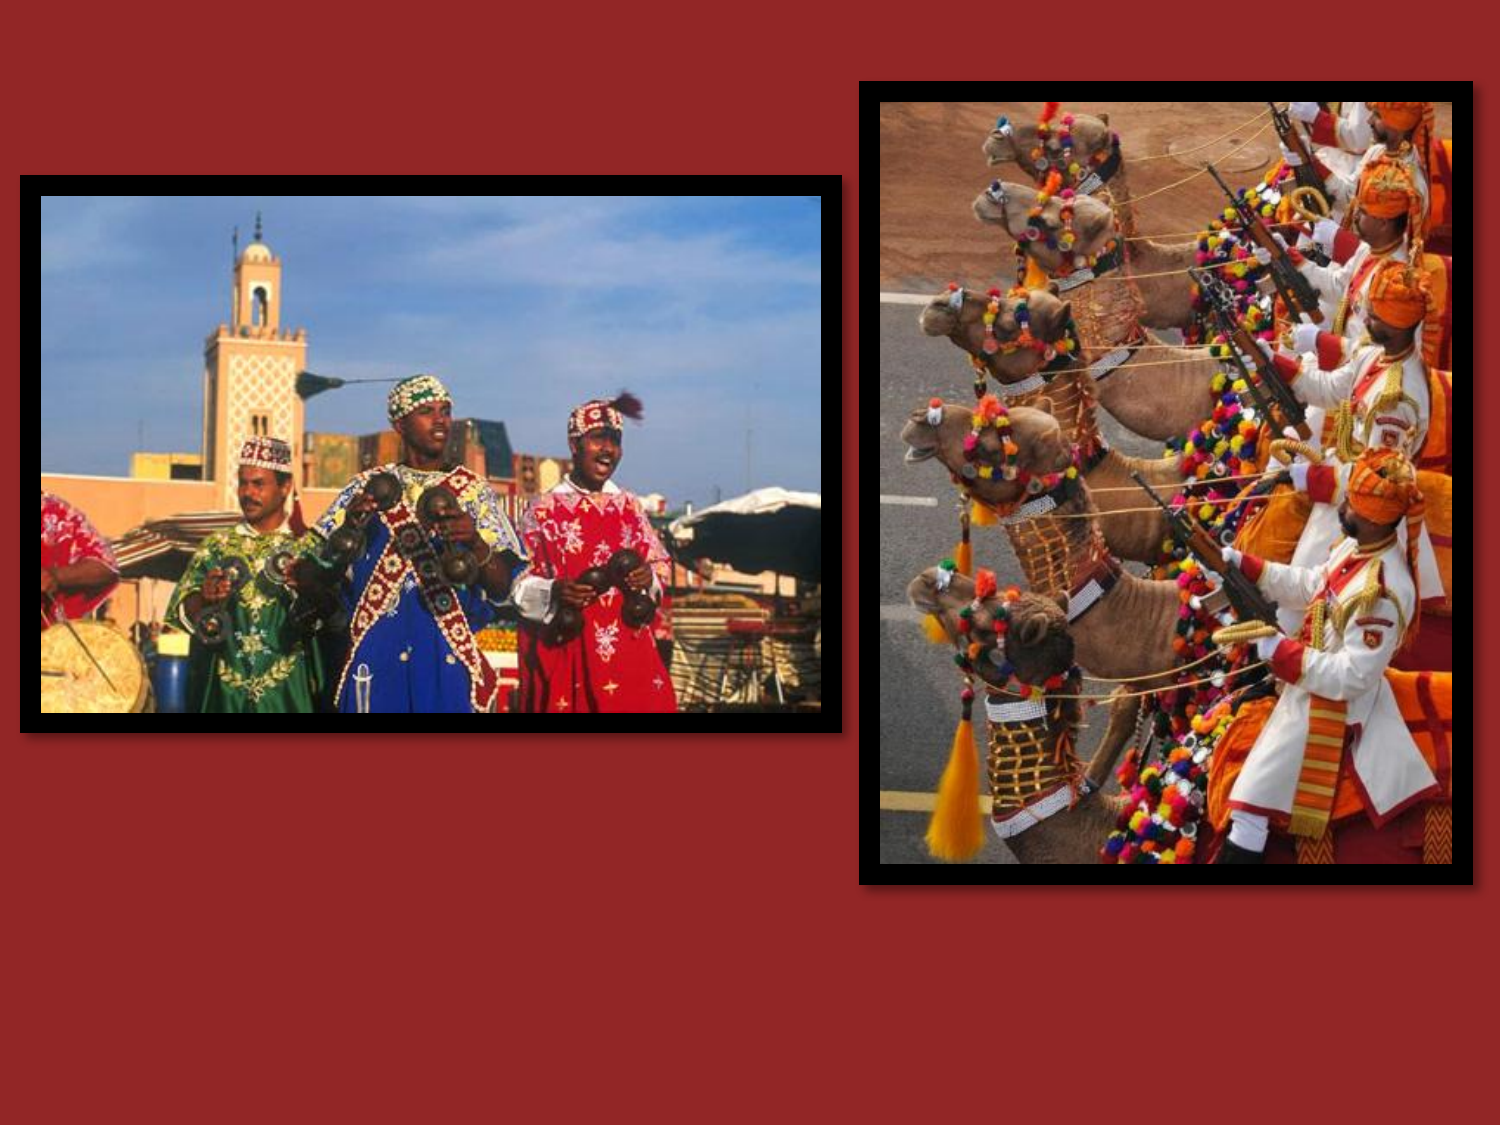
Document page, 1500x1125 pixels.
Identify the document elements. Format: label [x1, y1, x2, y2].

picture [879, 101, 1453, 865]
picture [41, 195, 822, 713]
